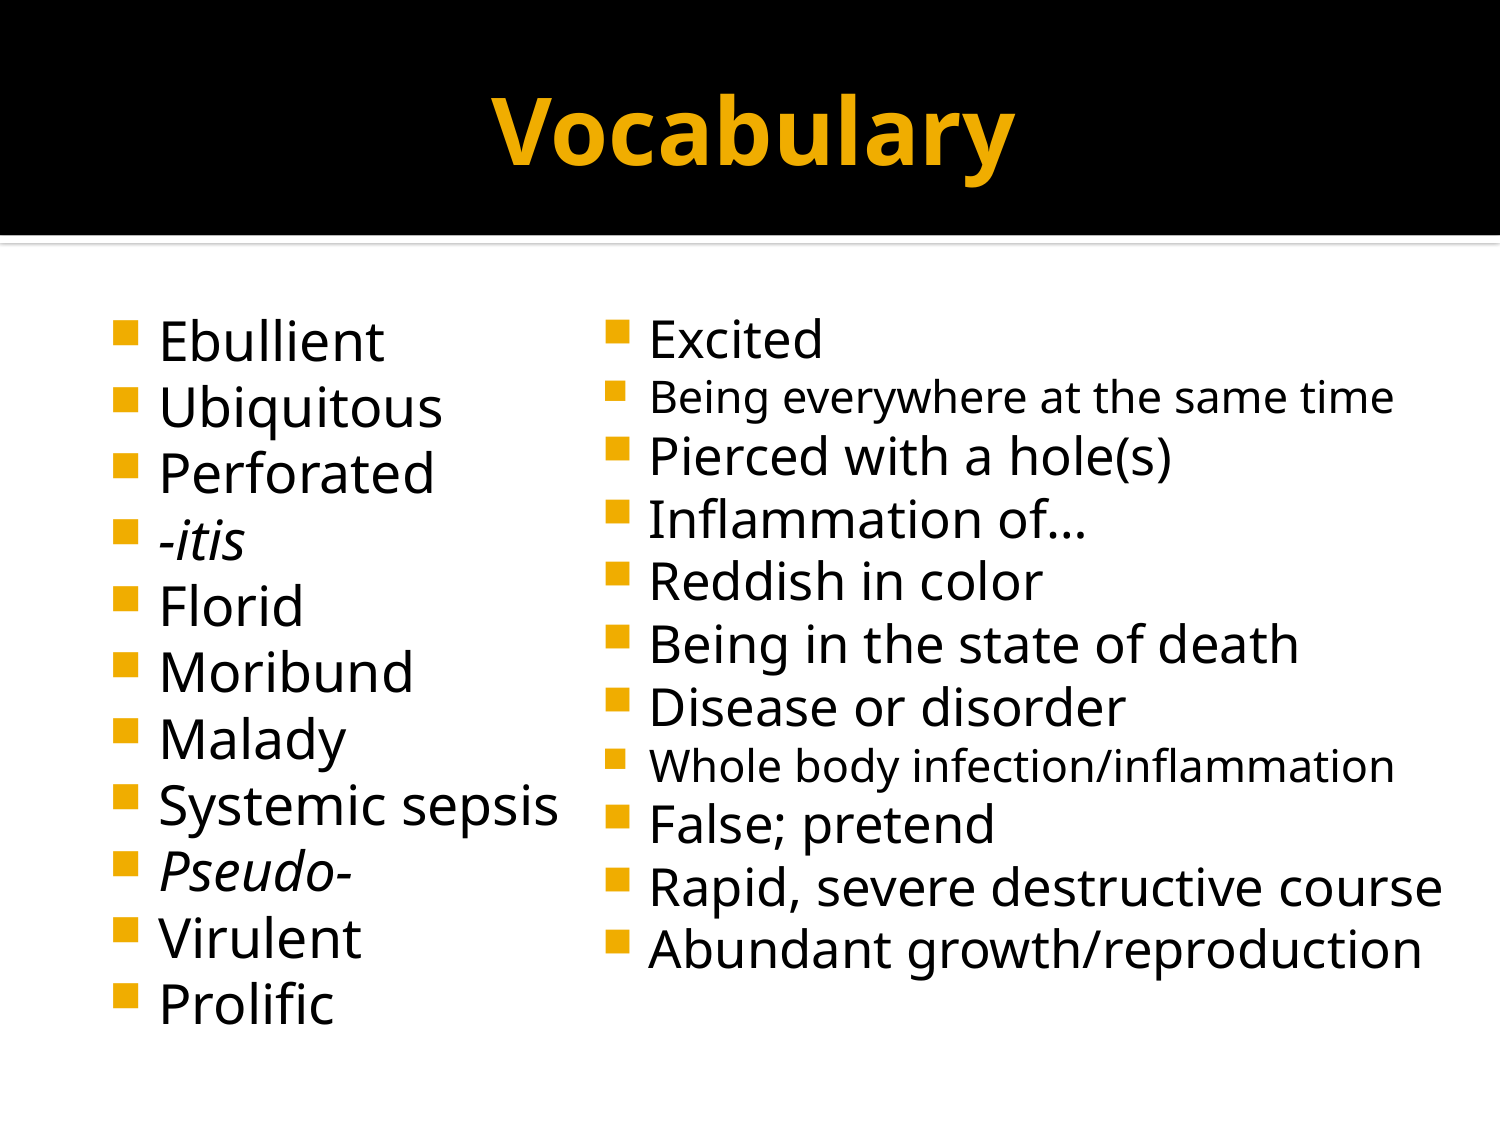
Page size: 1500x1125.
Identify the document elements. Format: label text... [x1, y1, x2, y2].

list Excited Being everywhere at the same time Pierced with a hole(s) Inflammation of… Reddish in color Being in the state of death Disease or disorder Whole body infection/inflammation False; pretend Rapid, severe destructive course Abundant growth/reproduction [575, 291, 1463, 1050]
title Vocabulary [75, 24, 1425, 231]
list Ebullient Ubiquitous Perforated -itis Florid Moribund Malady Systemic sepsis Pseudo- Virulent Prolific [75, 291, 575, 1050]
